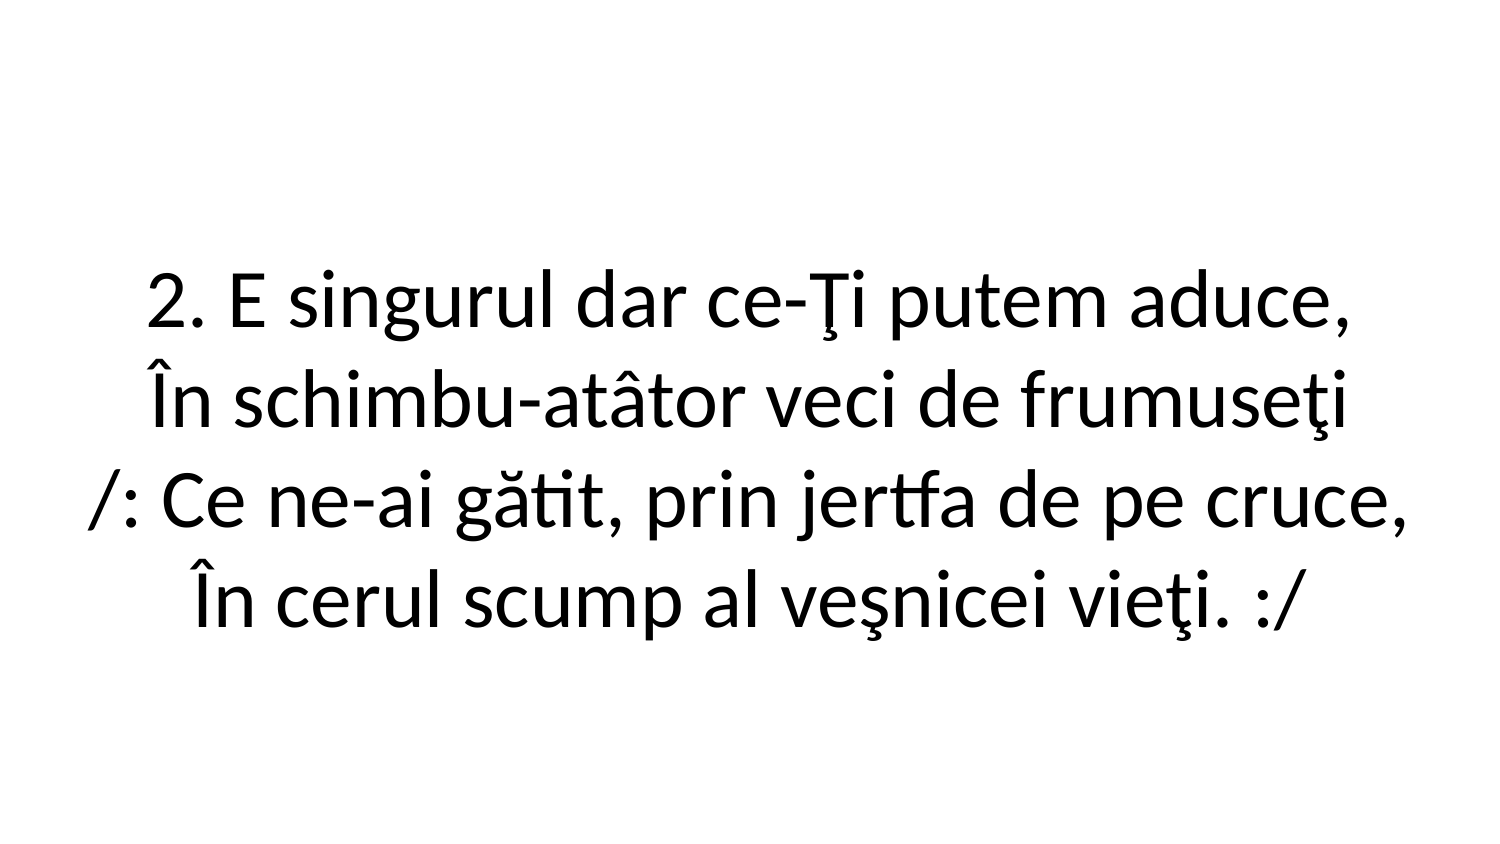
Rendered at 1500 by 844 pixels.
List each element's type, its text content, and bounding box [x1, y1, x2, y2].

text_box 2. E singurul dar ce-Ţi putem aduce, În schimbu-atâtor veci de frumuseţi /: Ce ne-ai gătit, prin jertfa de pe cruce, În cerul scump al veşnicei vieţi. :/ [73, 192, 1427, 652]
